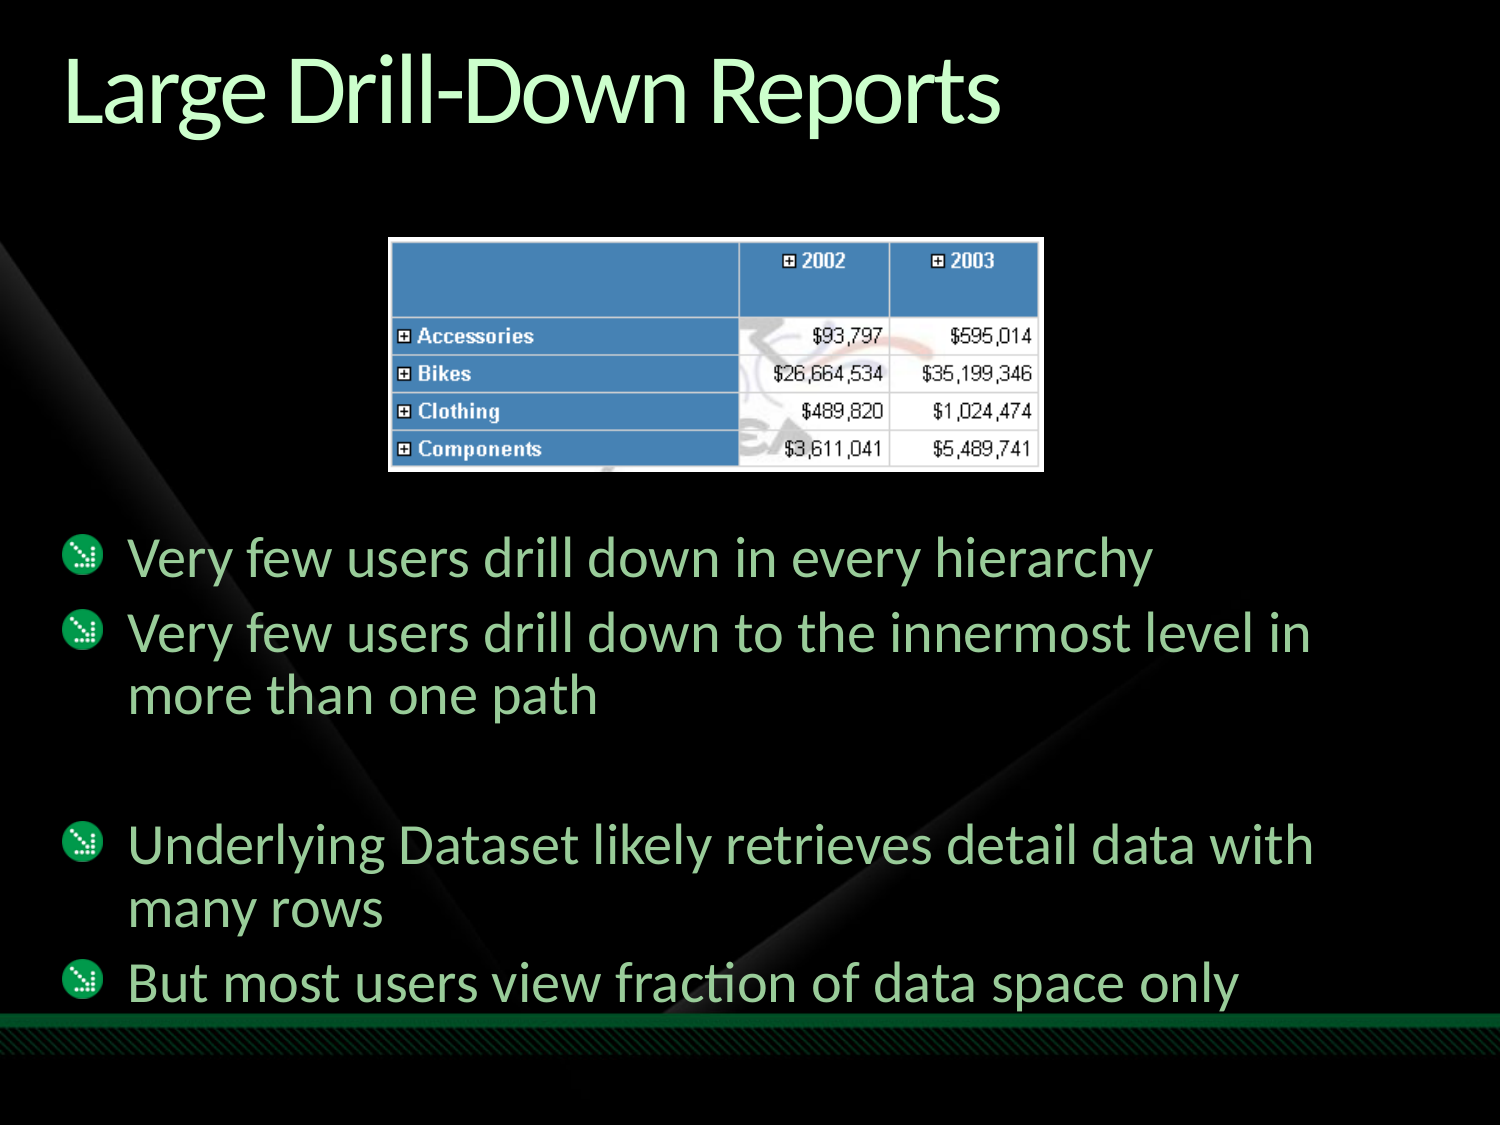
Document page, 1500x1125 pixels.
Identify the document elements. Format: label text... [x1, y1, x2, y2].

list Very few users drill down in every hierarchy Very few users drill down to the innermost level in more than one path Underlying Dataset likely retrieves detail data with many rows But most users view fraction of data space only [62, 527, 1438, 1029]
title Large Drill-Down Reports [62, 37, 1438, 147]
picture [0, 0, 1500, 1125]
